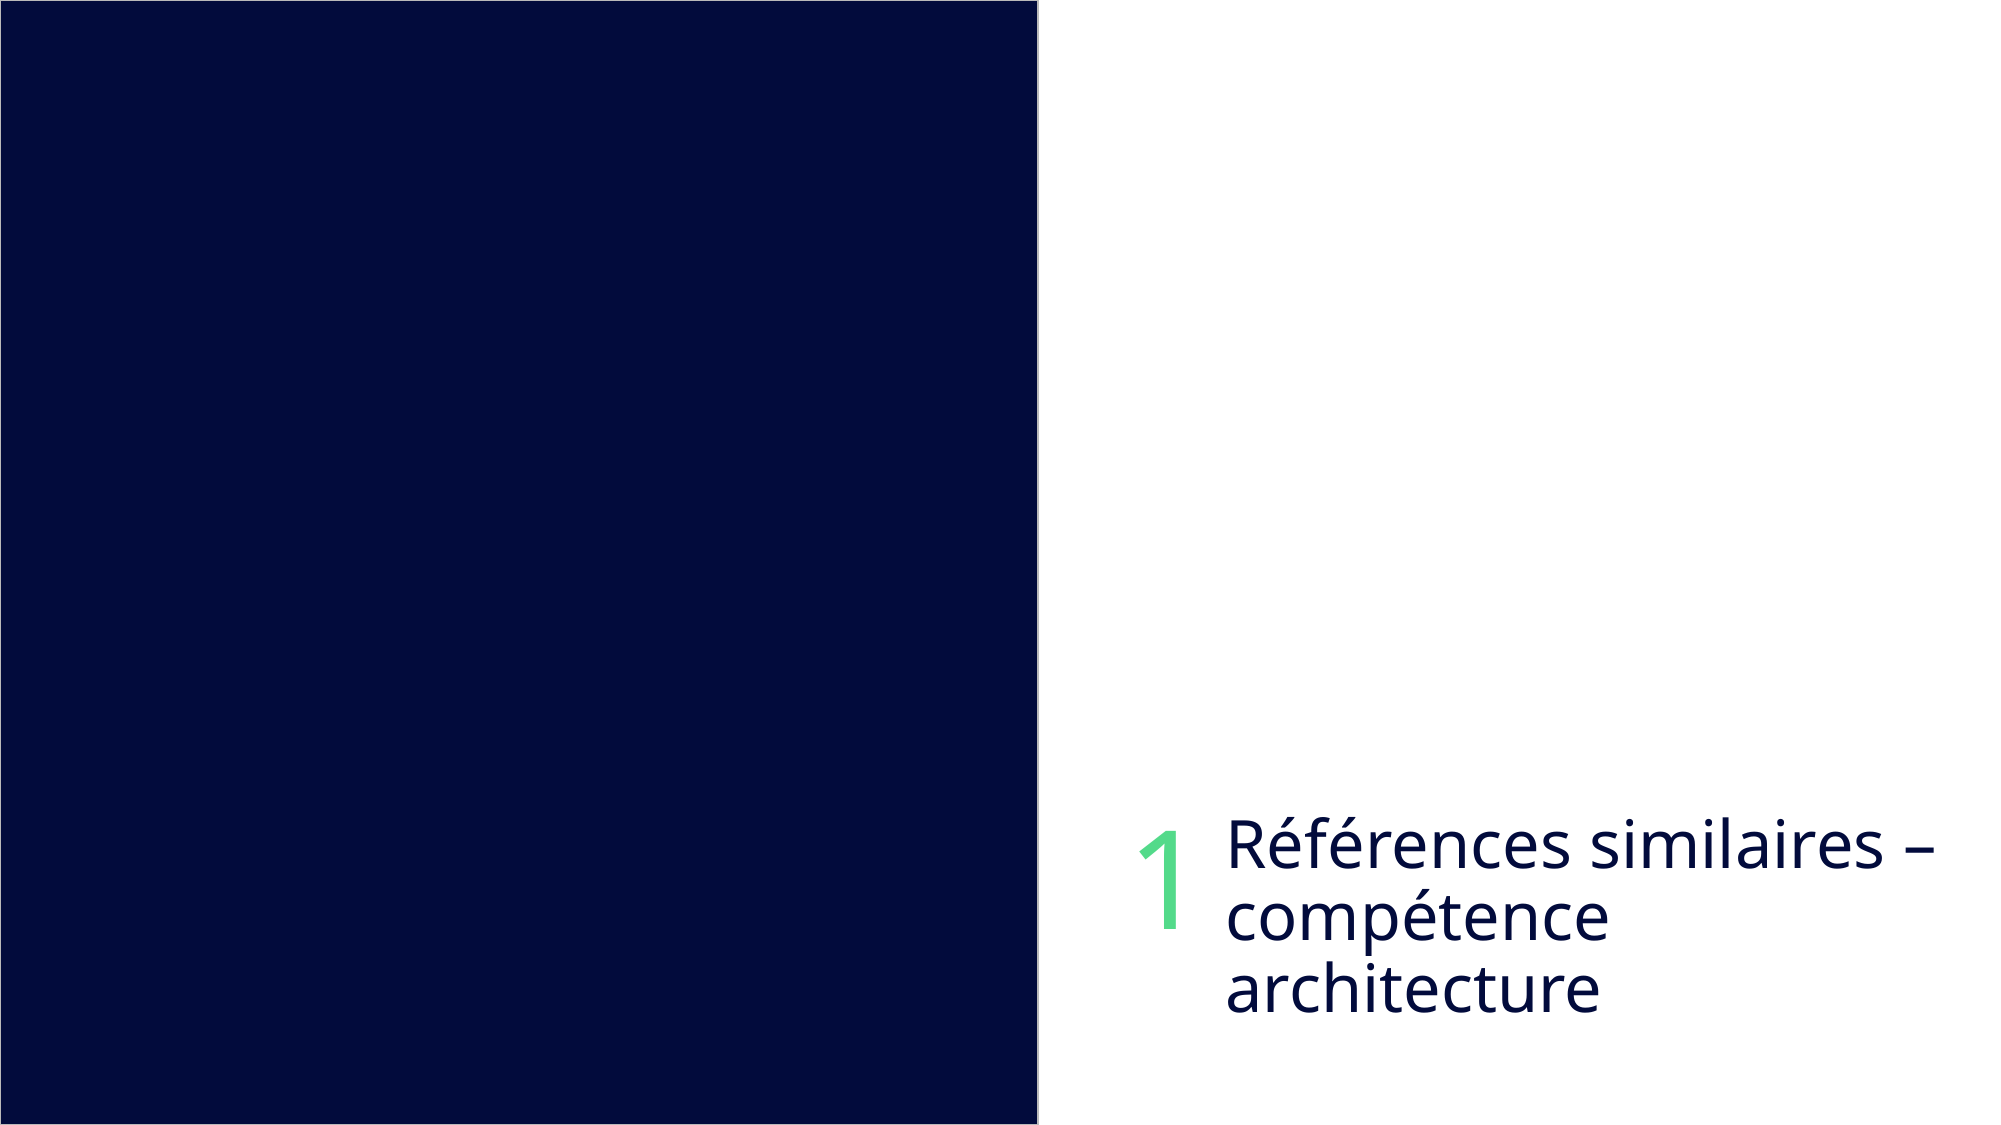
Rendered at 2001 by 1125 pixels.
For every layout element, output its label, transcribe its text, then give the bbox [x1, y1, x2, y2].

text_box 1 [1112, 803, 1187, 910]
text_box Références similaires – compétence architecture [1210, 803, 2000, 910]
